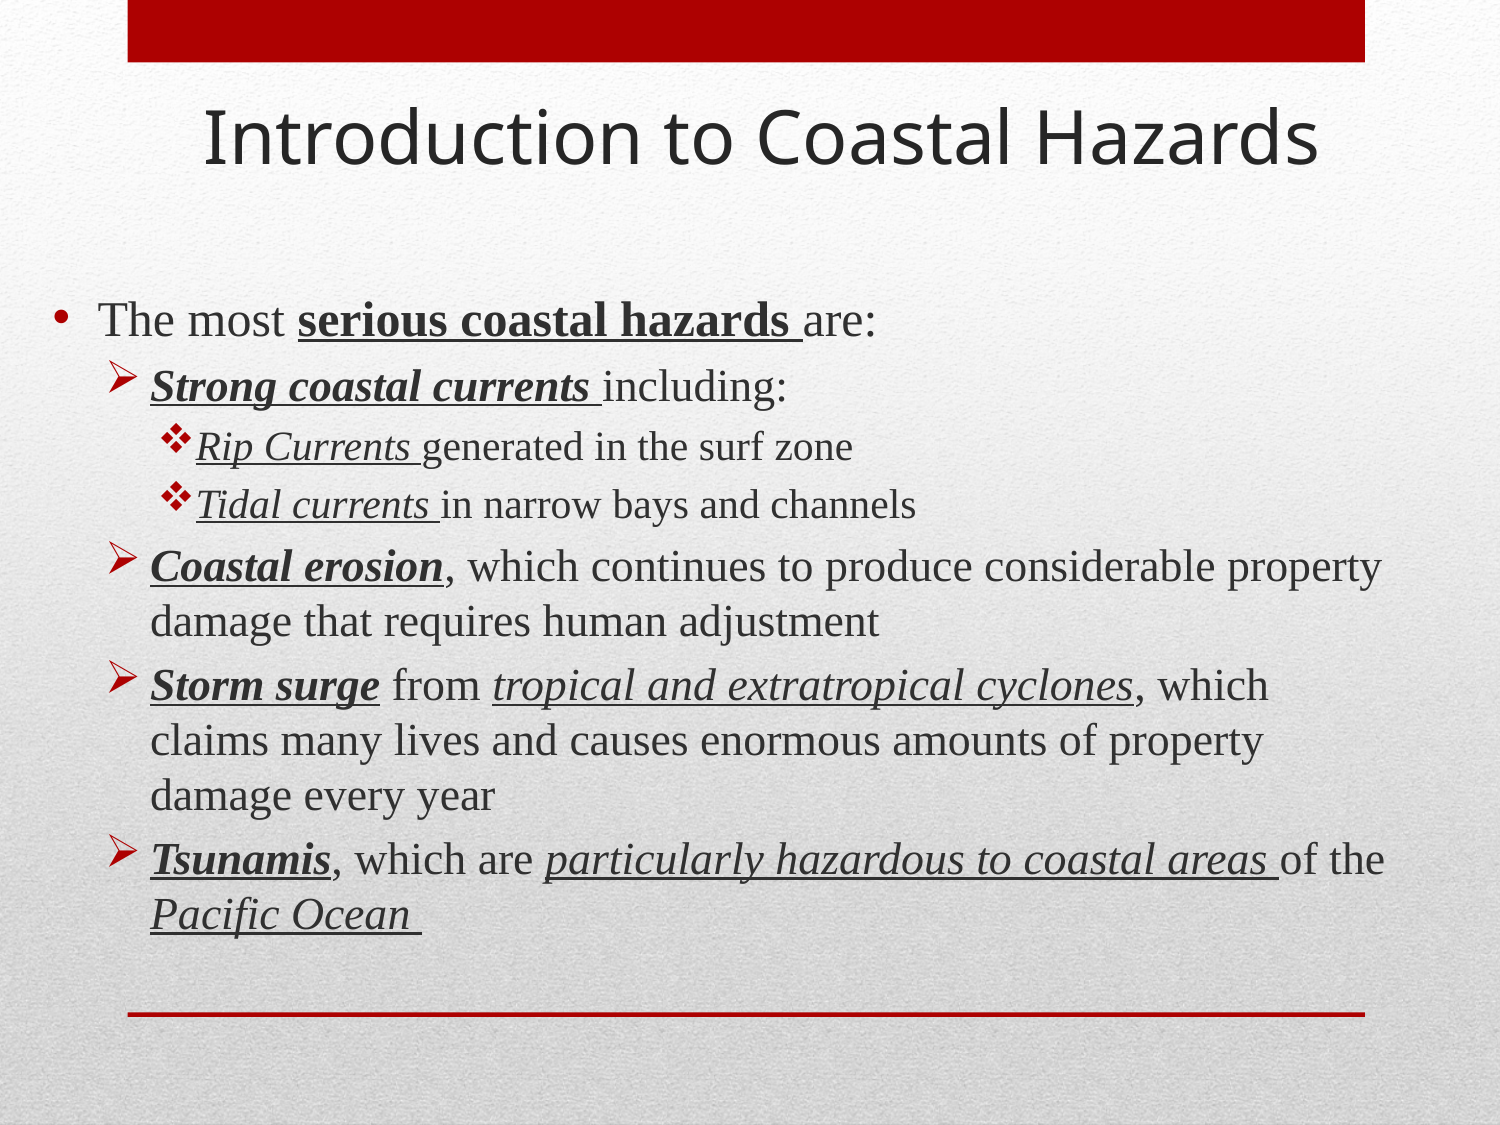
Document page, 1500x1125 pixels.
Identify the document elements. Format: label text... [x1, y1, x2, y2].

title Introduction to Coastal Hazards [87, 50, 1438, 188]
list The most serious coastal hazards are: Strong coastal currents including: Rip Currents generated in the surf zone Tidal currents in narrow bays and channels Coastal erosion, which continues to produce considerable property damage that requires human adjustment Storm surge from tropical and extratropical cyclones, which claims many lives and causes enormous amounts of property damage every year Tsunamis, which are particularly hazardous to coastal areas of the Pacific Ocean [37, 224, 1413, 1000]
